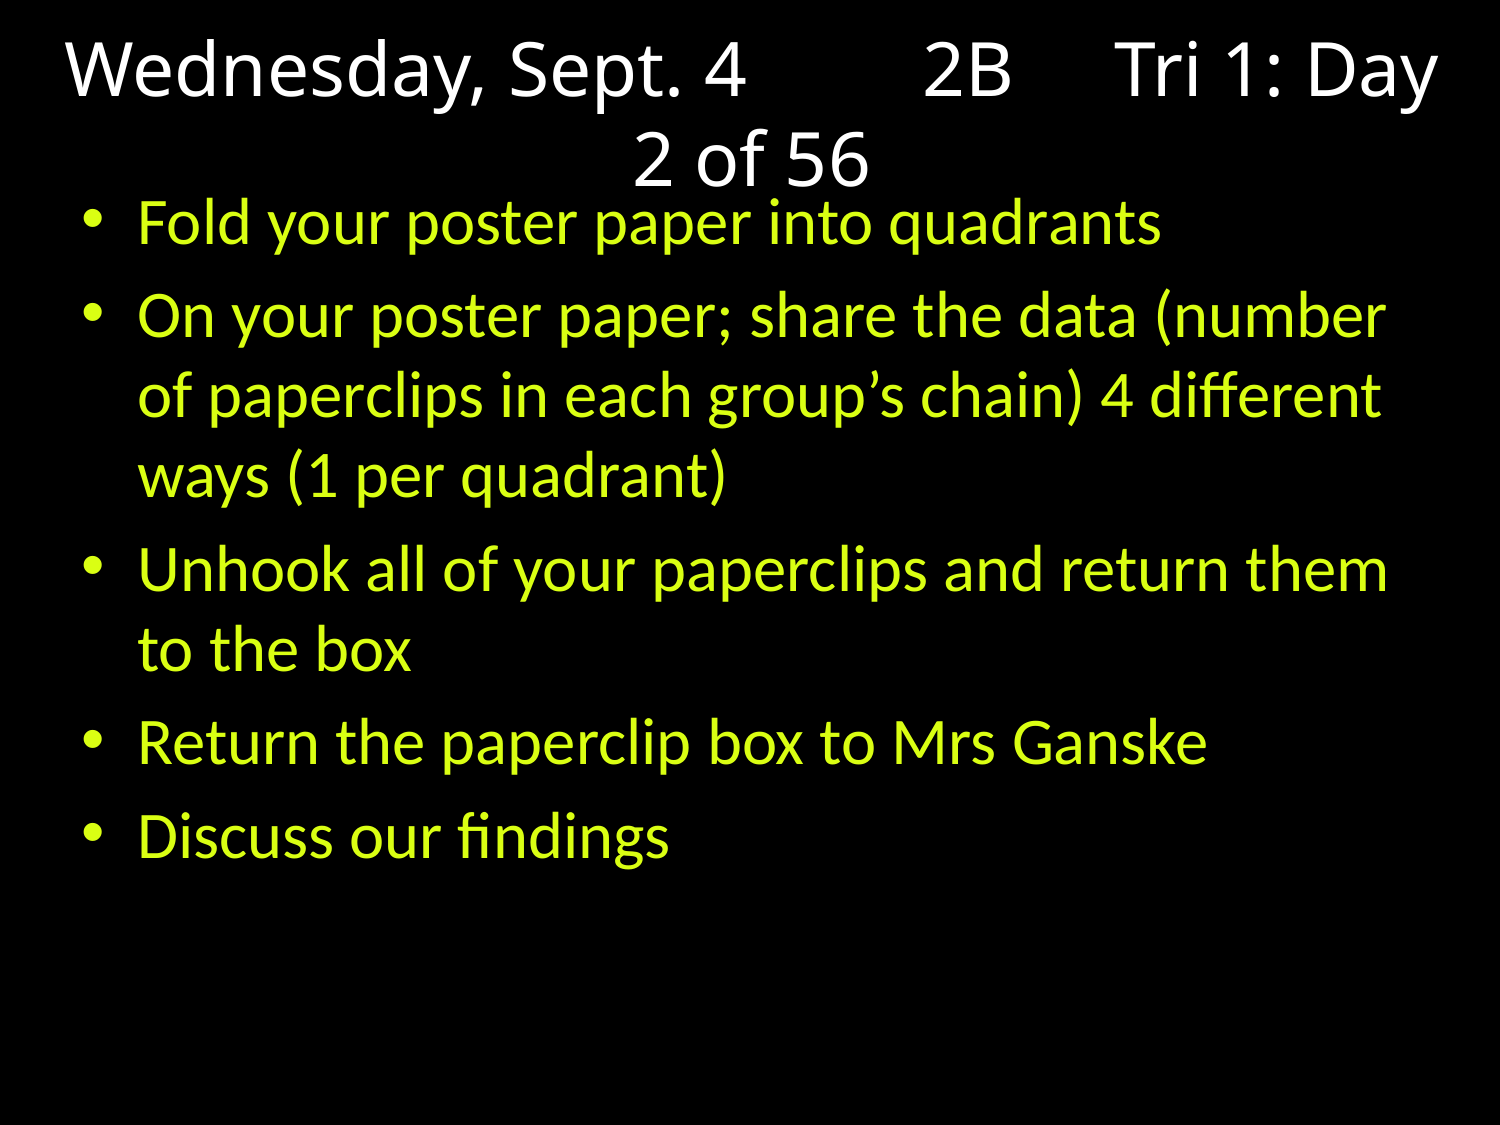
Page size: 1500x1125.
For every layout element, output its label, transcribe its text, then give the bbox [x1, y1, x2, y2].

list Fold your poster paper into quadrants On your poster paper; share the data (number of paperclips in each group’s chain) 4 different ways (1 per quadrant) Unhook all of your paperclips and return them to the box Return the paperclip box to Mrs Ganske Discuss our findings [65, 170, 1434, 1087]
title Wednesday, Sept. 4 2B Tri 1: Day 2 of 56 [31, 17, 1473, 205]
